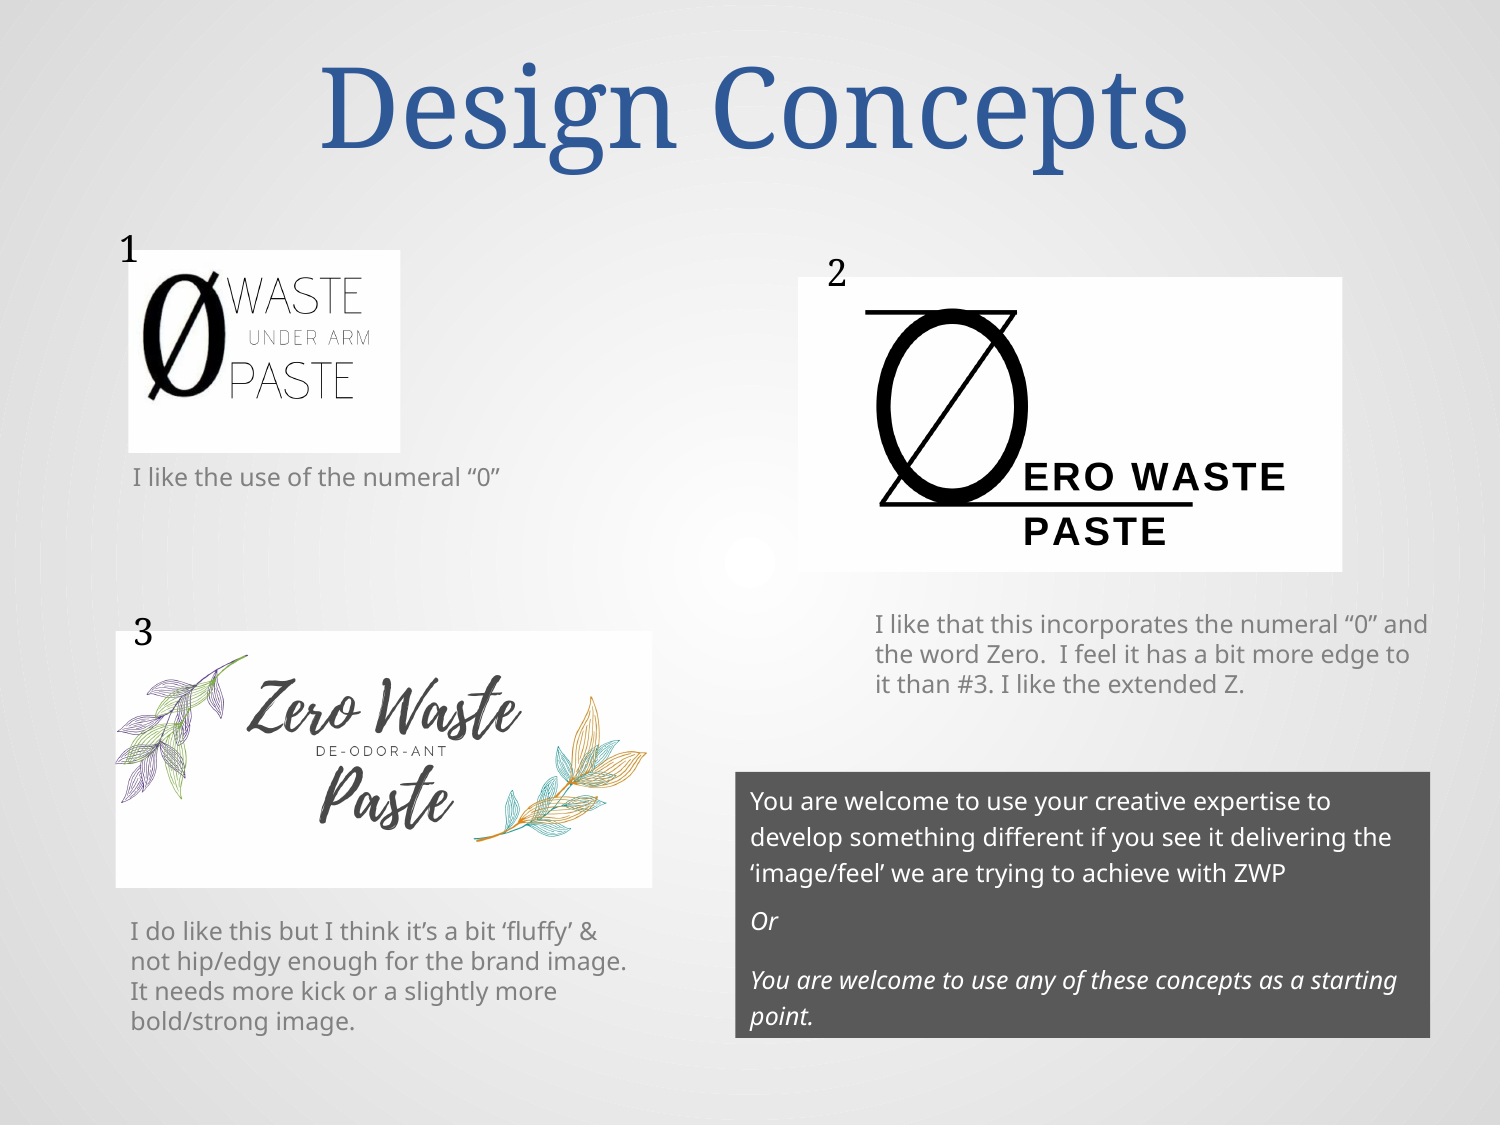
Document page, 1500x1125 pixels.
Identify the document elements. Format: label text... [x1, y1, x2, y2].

picture [797, 277, 1343, 572]
text_box I like that this incorporates the numeral “0” and the word Zero. I feel it has a bit more edge to it than #3. I like the extended Z. [860, 600, 1448, 736]
text_box You are welcome to use your creative expertise to develop something different if you see it delivering the ‘image/feel’ we are trying to achieve with ZWP Or You are welcome to use any of these concepts as a starting point. [735, 771, 1431, 1038]
picture [115, 630, 653, 888]
title Design Concepts [80, 0, 1431, 179]
text_box 3 [118, 600, 167, 629]
picture [128, 249, 401, 453]
text_box I like the use of the numeral “0” [118, 454, 539, 500]
text_box I do like this but I think it’s a bit ‘fluffy’ & not hip/edgy enough for the brand image. It needs more kick or a slightly more bold/strong image. [115, 908, 653, 1043]
text_box 2 [811, 241, 861, 276]
text_box 1 [104, 217, 153, 278]
